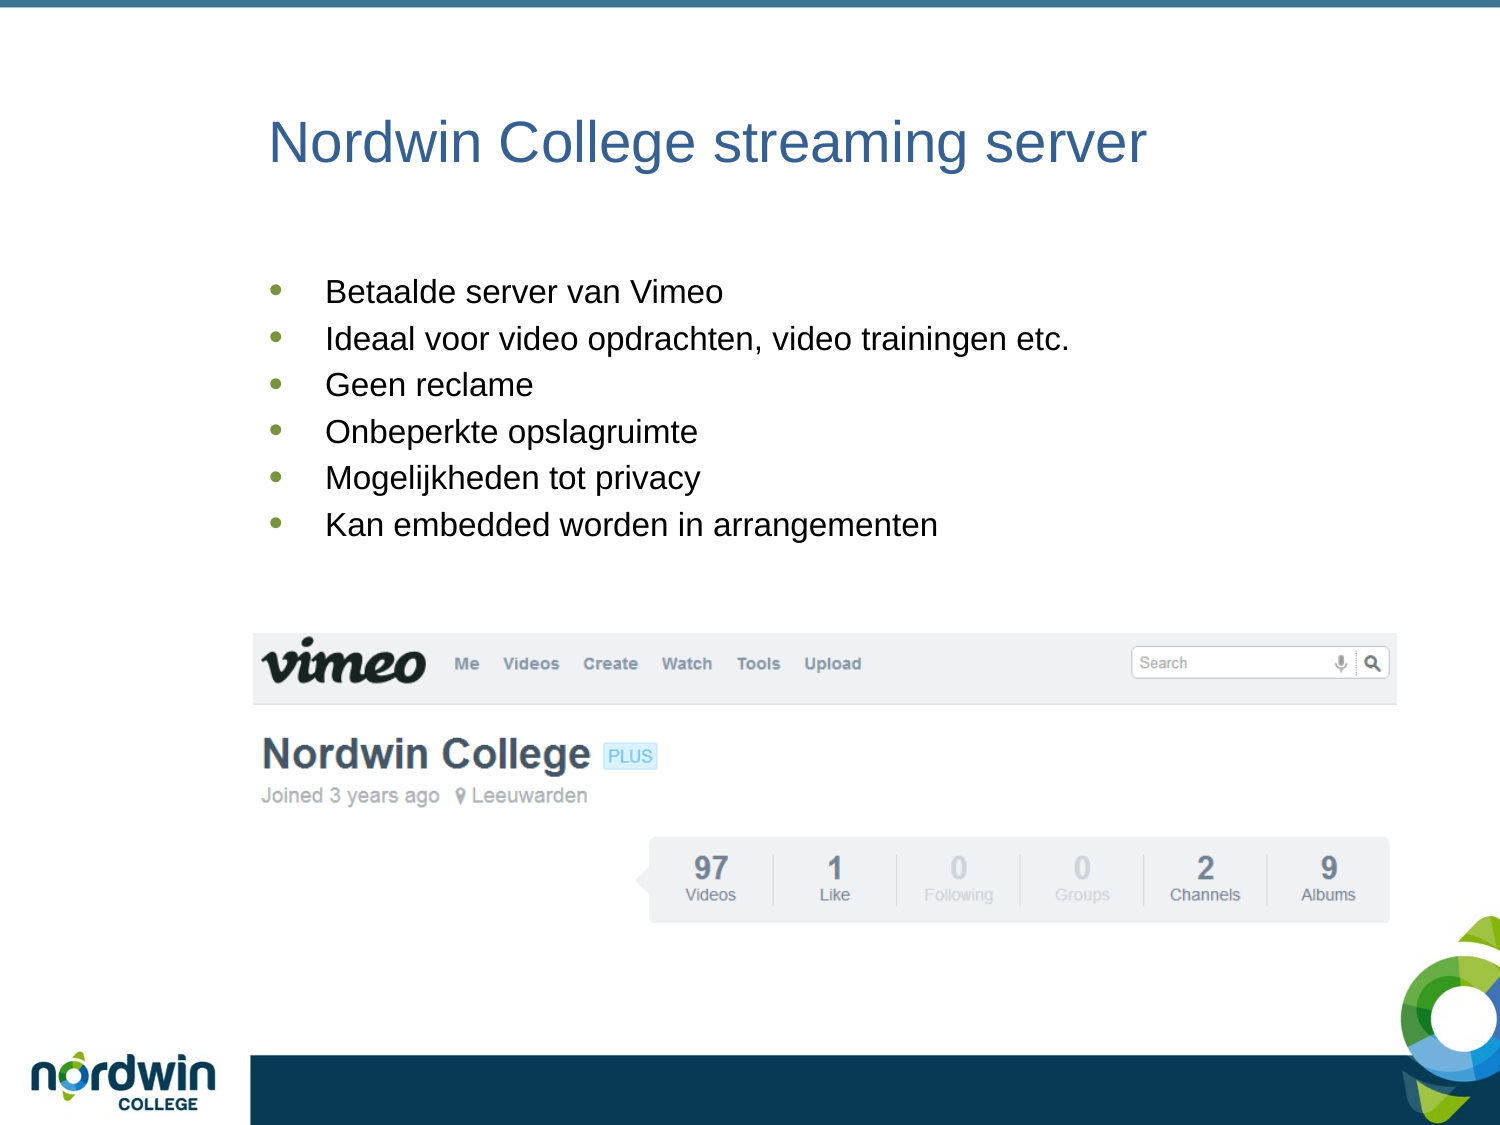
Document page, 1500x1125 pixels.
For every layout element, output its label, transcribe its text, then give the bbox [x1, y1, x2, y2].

title Nordwin College streaming server [253, 45, 1433, 233]
picture [0, 0, 1500, 1125]
list Betaalde server van Vimeo Ideaal voor video opdrachten, video trainingen etc. Geen reclame Onbeperkte opslagruimte Mogelijkheden tot privacy Kan embedded worden in arrangementen [253, 262, 1425, 1005]
